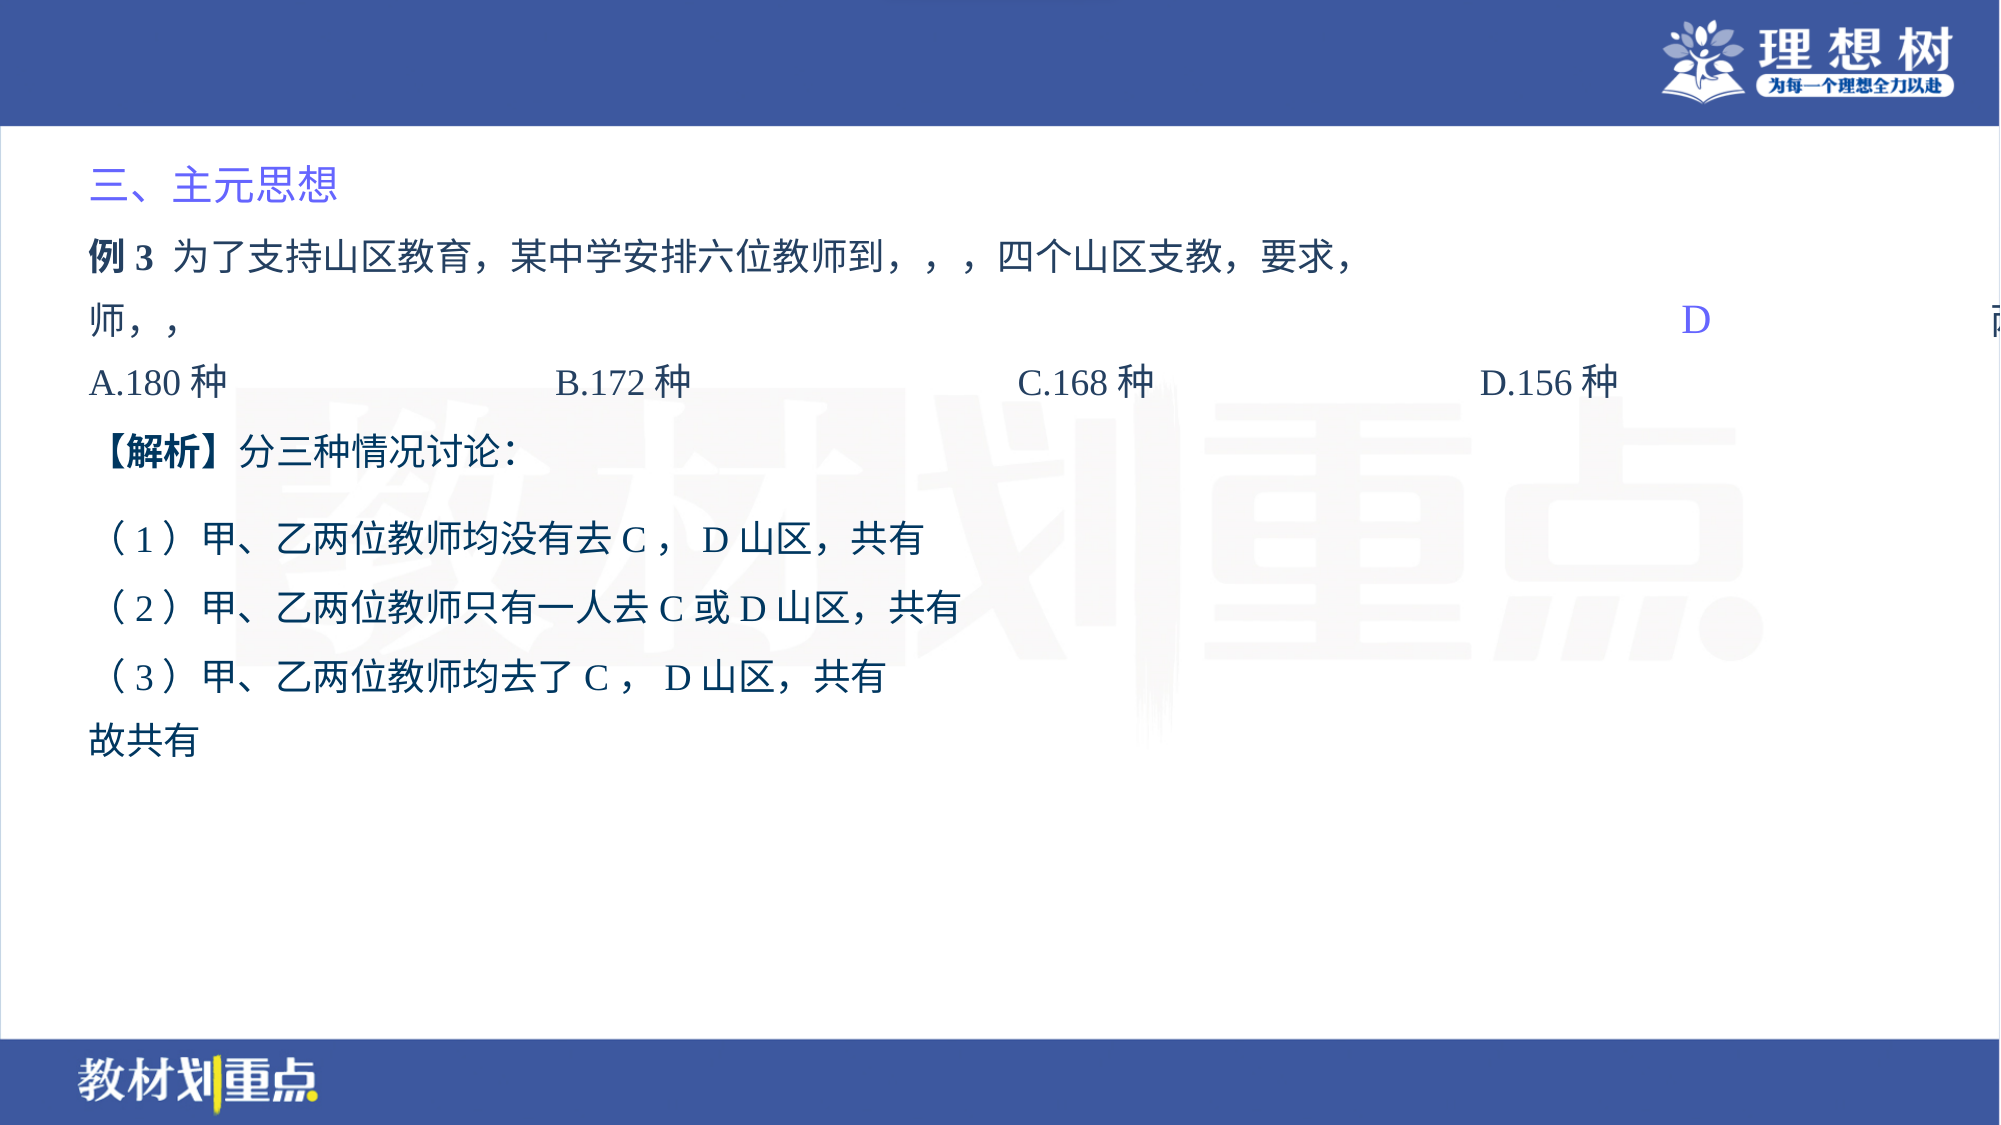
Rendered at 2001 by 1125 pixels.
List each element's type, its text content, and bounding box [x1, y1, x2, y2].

text_box 三、主元思想 [88, 135, 1911, 270]
text_box A.180种 B.172种 C.168种 D.156种 [88, 336, 1911, 396]
text_box D [1666, 290, 1727, 336]
picture [0, 0, 2000, 1125]
